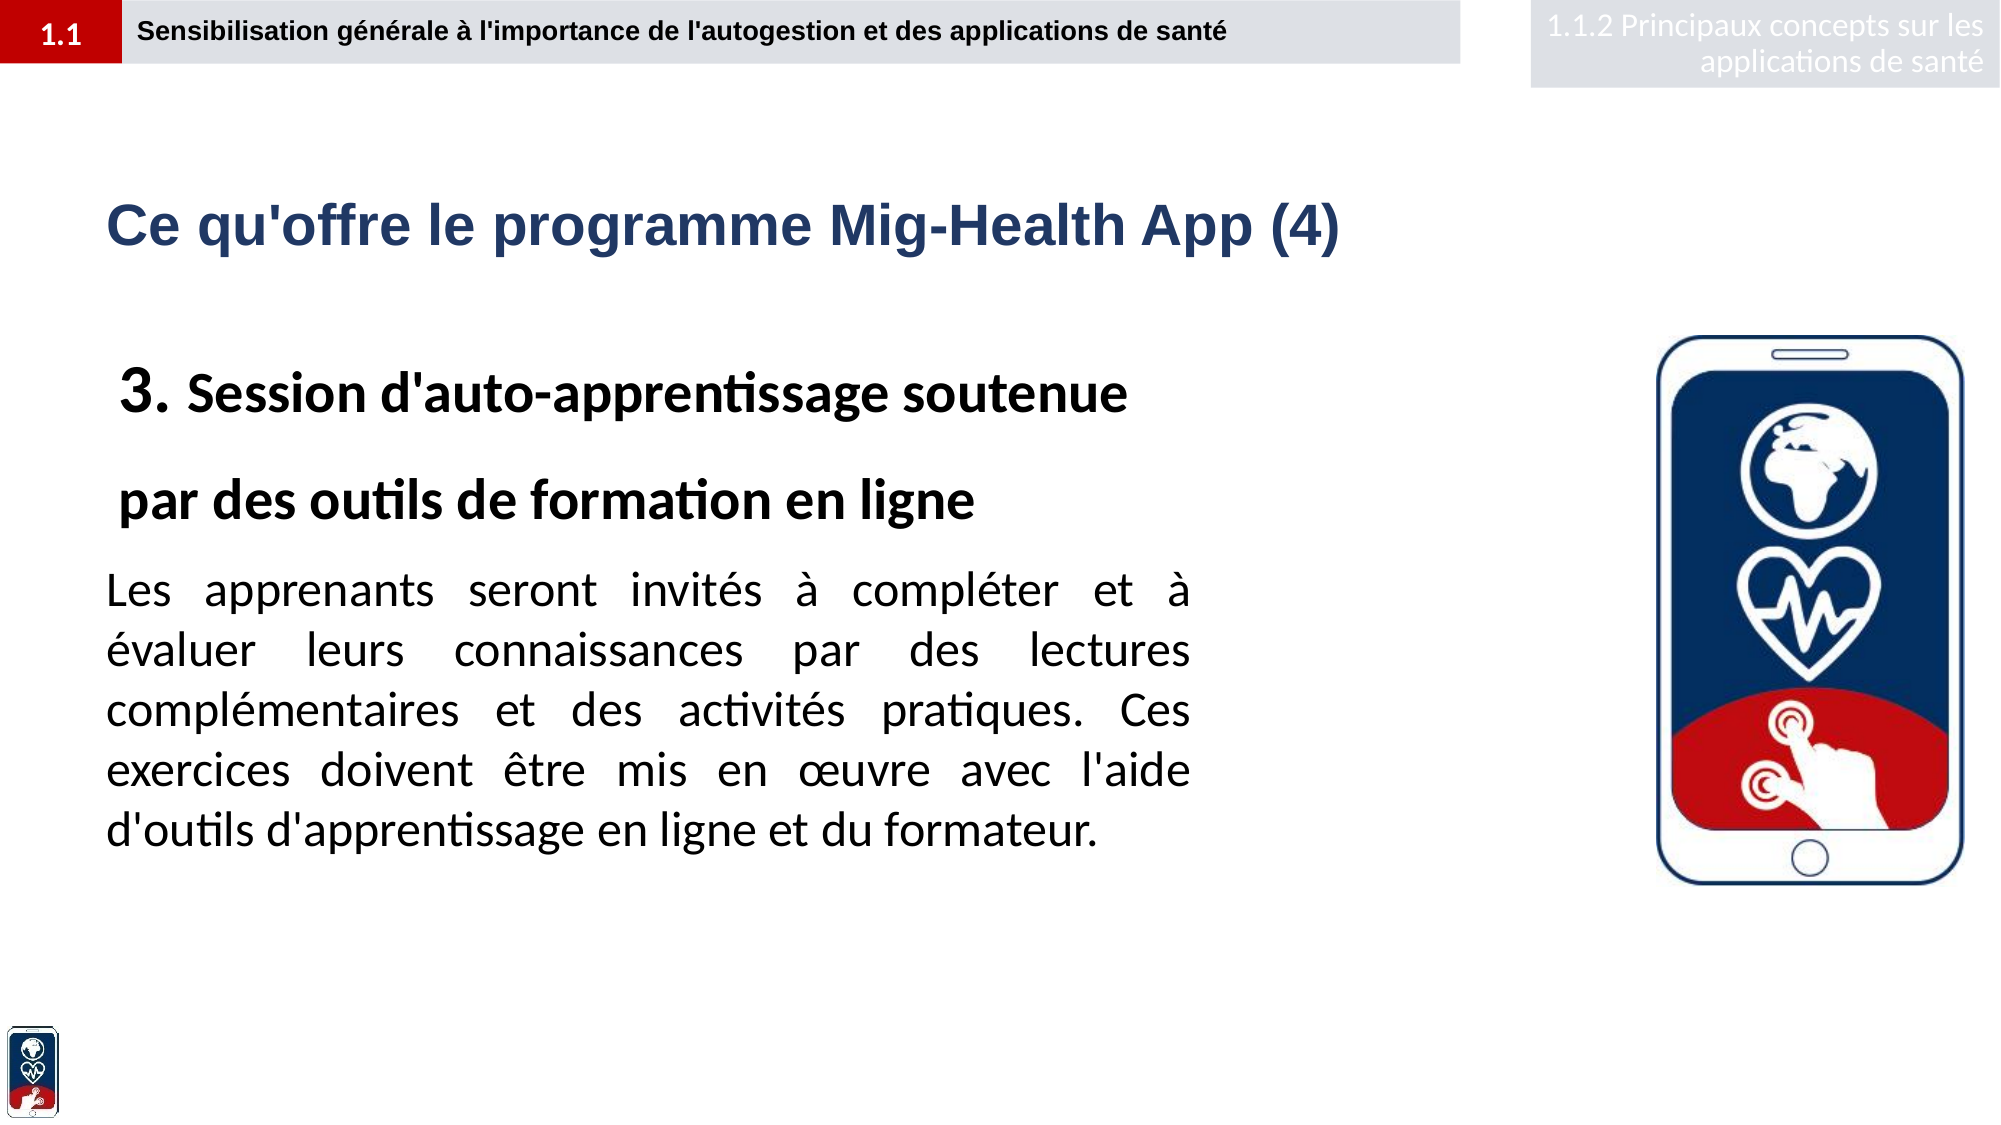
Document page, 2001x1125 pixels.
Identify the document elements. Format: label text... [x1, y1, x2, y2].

title Ce qu'offre le programme Mig-Health App (4) [91, 177, 1906, 277]
text_box Sensibilisation générale à l'importance de l'autogestion et des applications de santé [122, 0, 1461, 64]
picture [7, 1026, 59, 1118]
text_box 1.1.2 Principaux concepts sur les applications de santé [1530, 0, 2000, 88]
list 3. Session d'auto-apprentissage soutenue par des outils de formation en ligne Les apprenants seront invités à compléter et à évaluer leurs connaissances par des lectures complémentaires et des activités pratiques. Ces exercices doivent être mis en œuvre avec l'aide d'outils d'apprentissage en ligne et du formateur. [91, 295, 1208, 1094]
text_box 1.1 [0, 0, 122, 64]
picture [1656, 335, 1965, 887]
